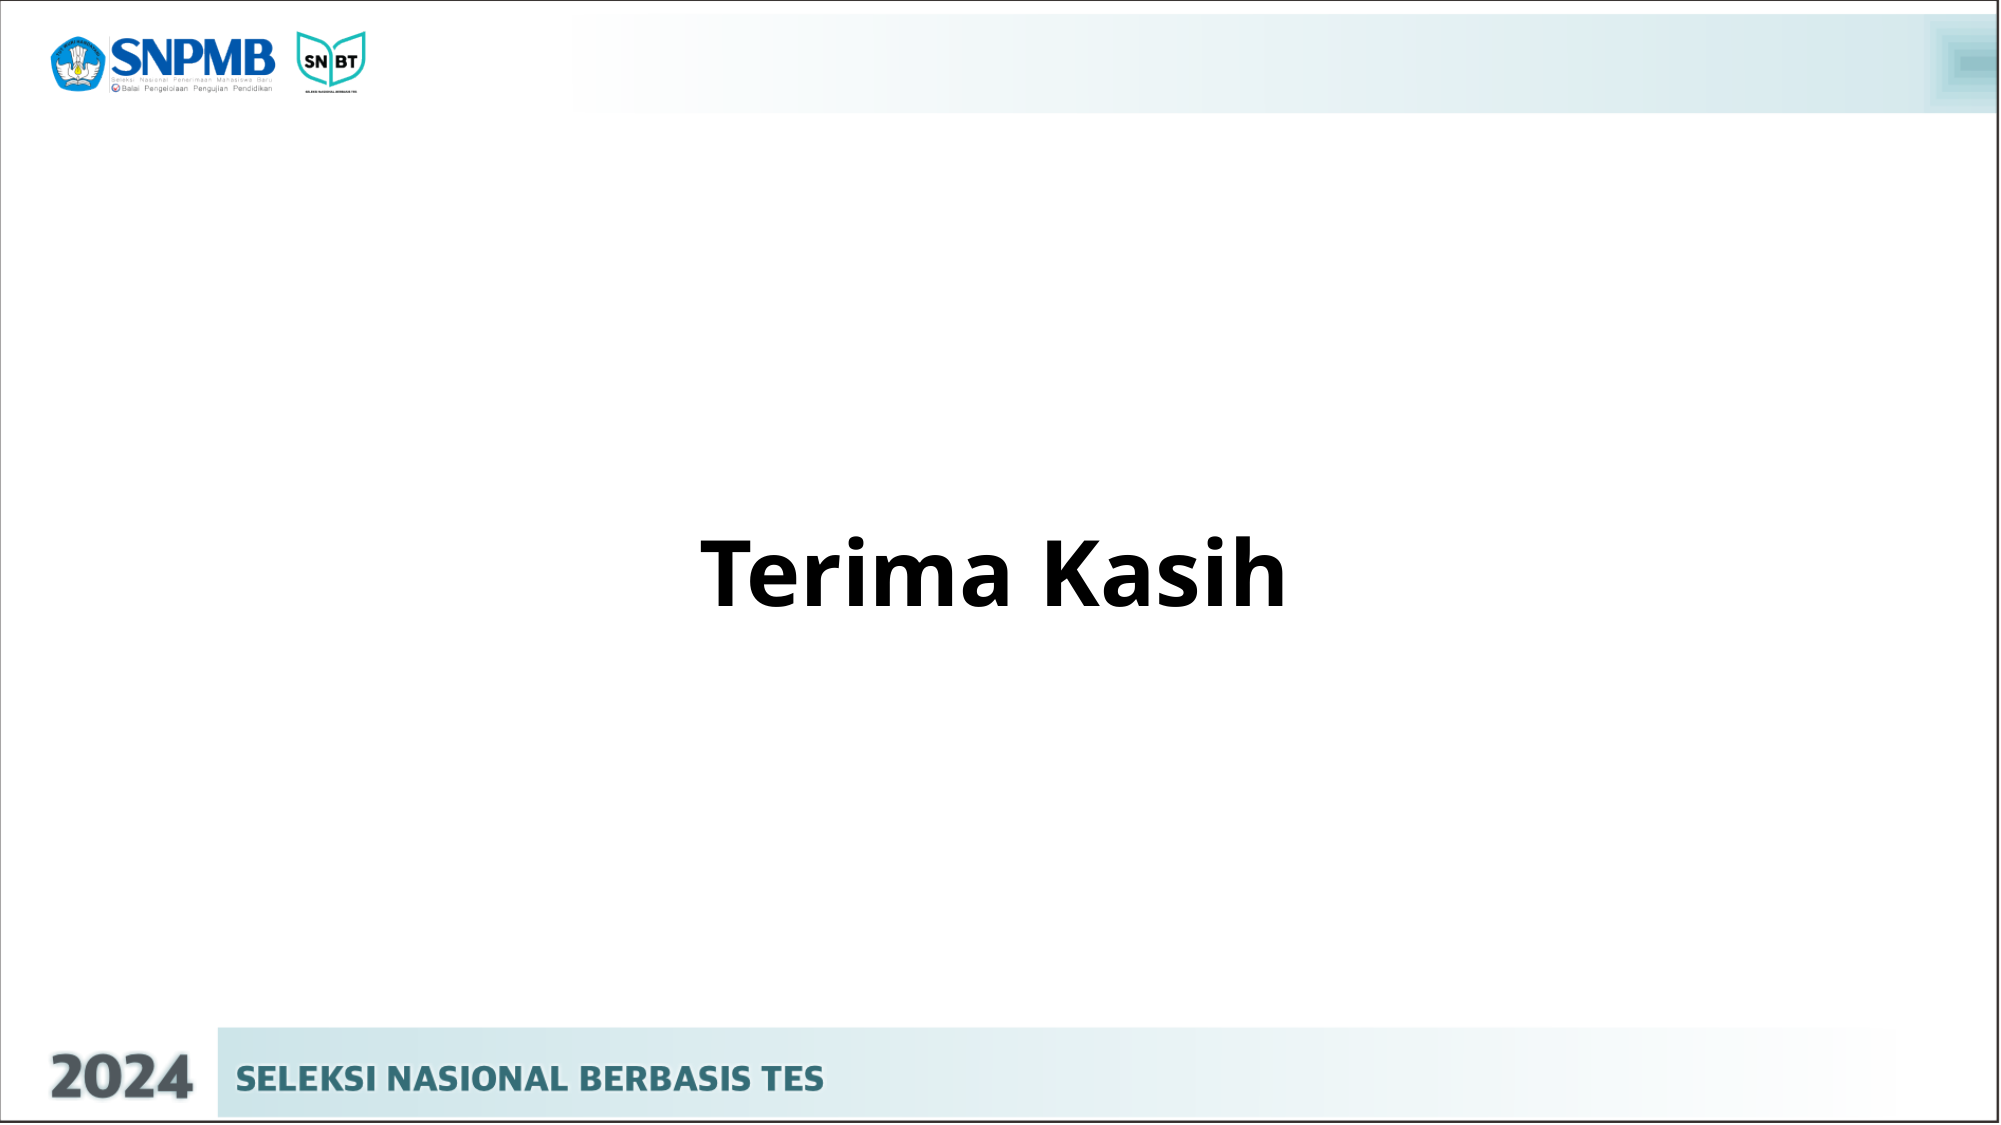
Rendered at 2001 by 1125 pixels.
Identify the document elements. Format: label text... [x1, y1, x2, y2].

title Terima Kasih [102, 505, 1887, 649]
picture [0, 0, 2000, 1123]
